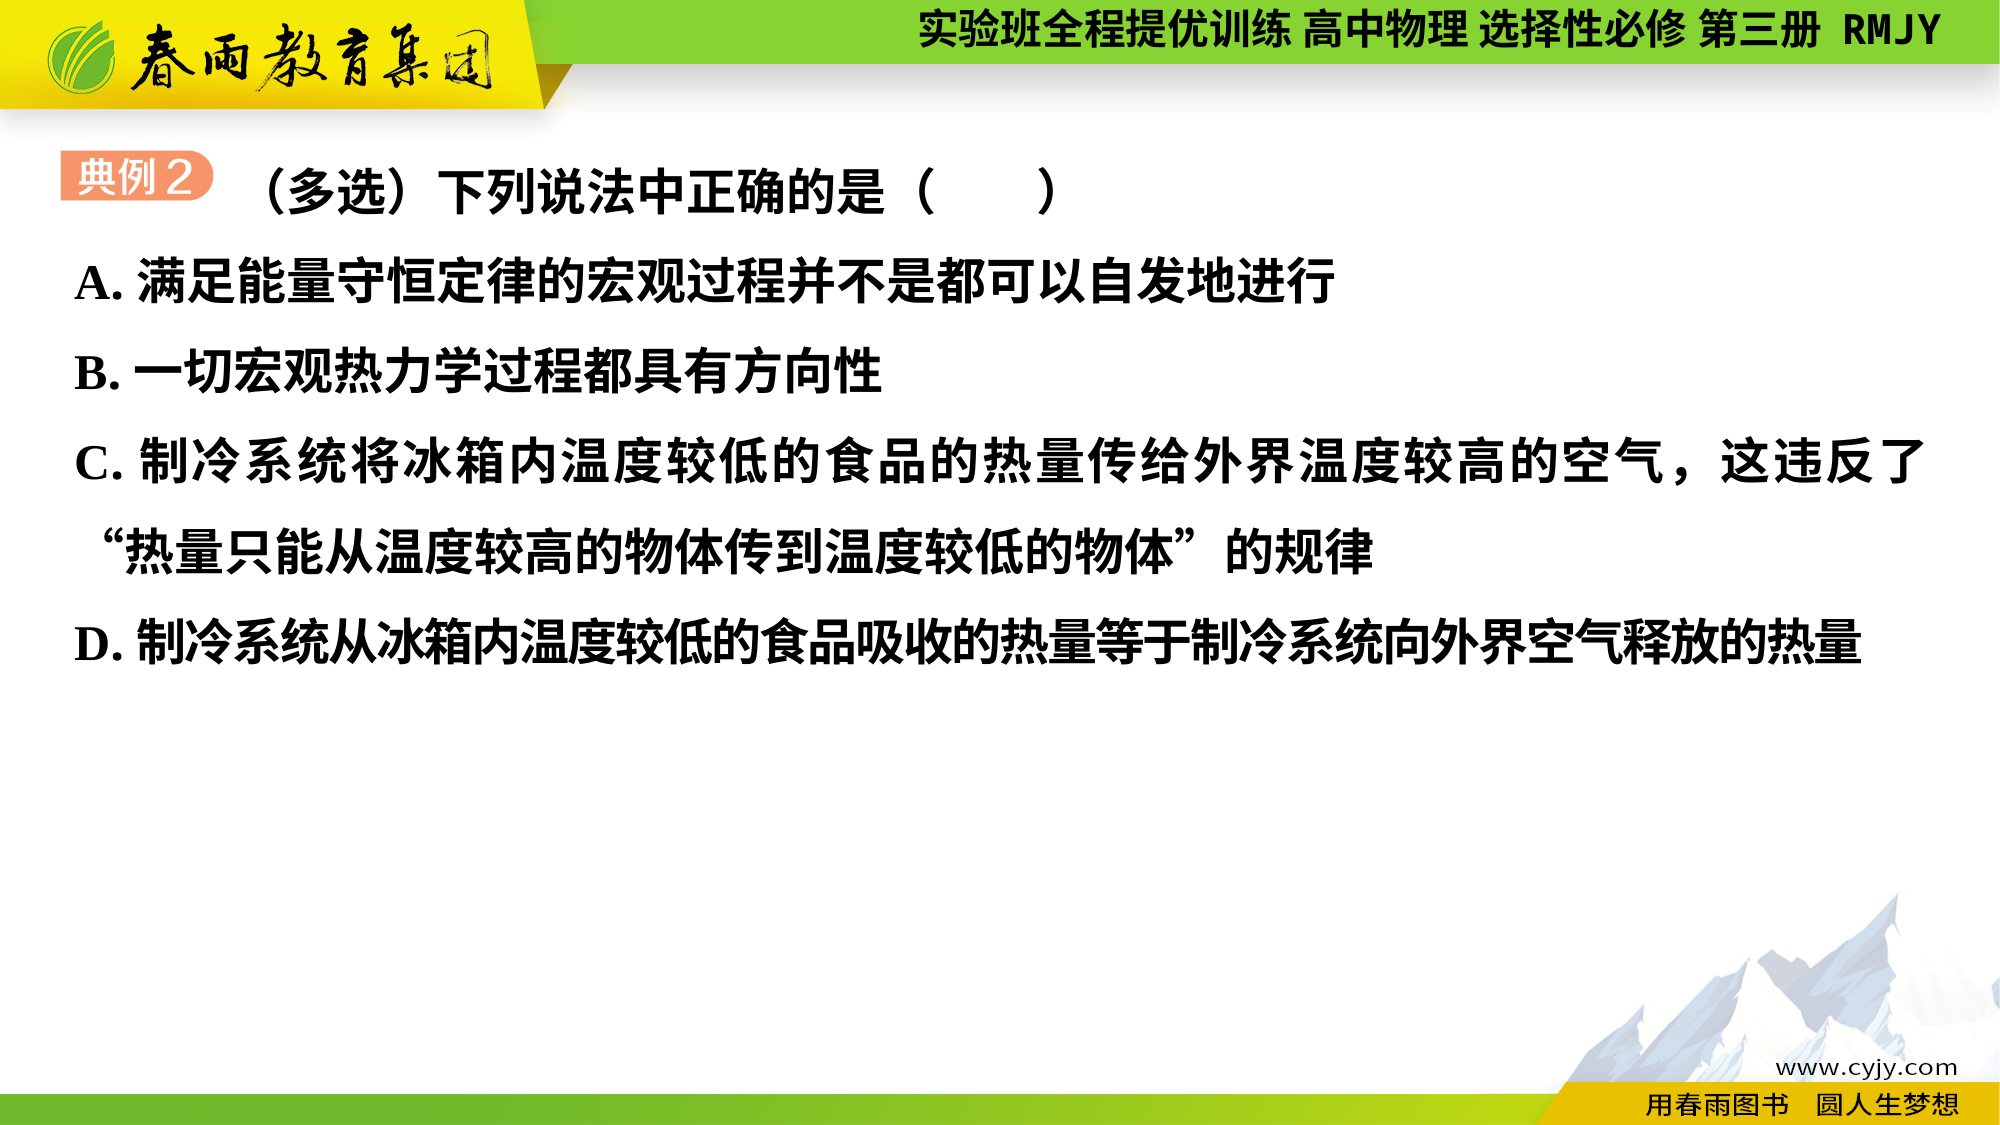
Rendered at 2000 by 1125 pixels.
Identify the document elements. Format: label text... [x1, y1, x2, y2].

picture [0, 0, 2000, 1125]
list （多选）下列说法中正确的是（ ） A.满足能量守恒定律的宏观过程并不是都可以自发地进行 B.一切宏观热力学过程都具有方向性 C.制冷系统将冰箱内温度较低的食品的热量传给外界温度较高的空气，这违反了“热量只能从温度较高的物体传到温度较低的物体”的规律 D.制冷系统从冰箱内温度较低的食品吸收的热量等于制冷系统向外界空气释放的热量 [59, 122, 1944, 672]
